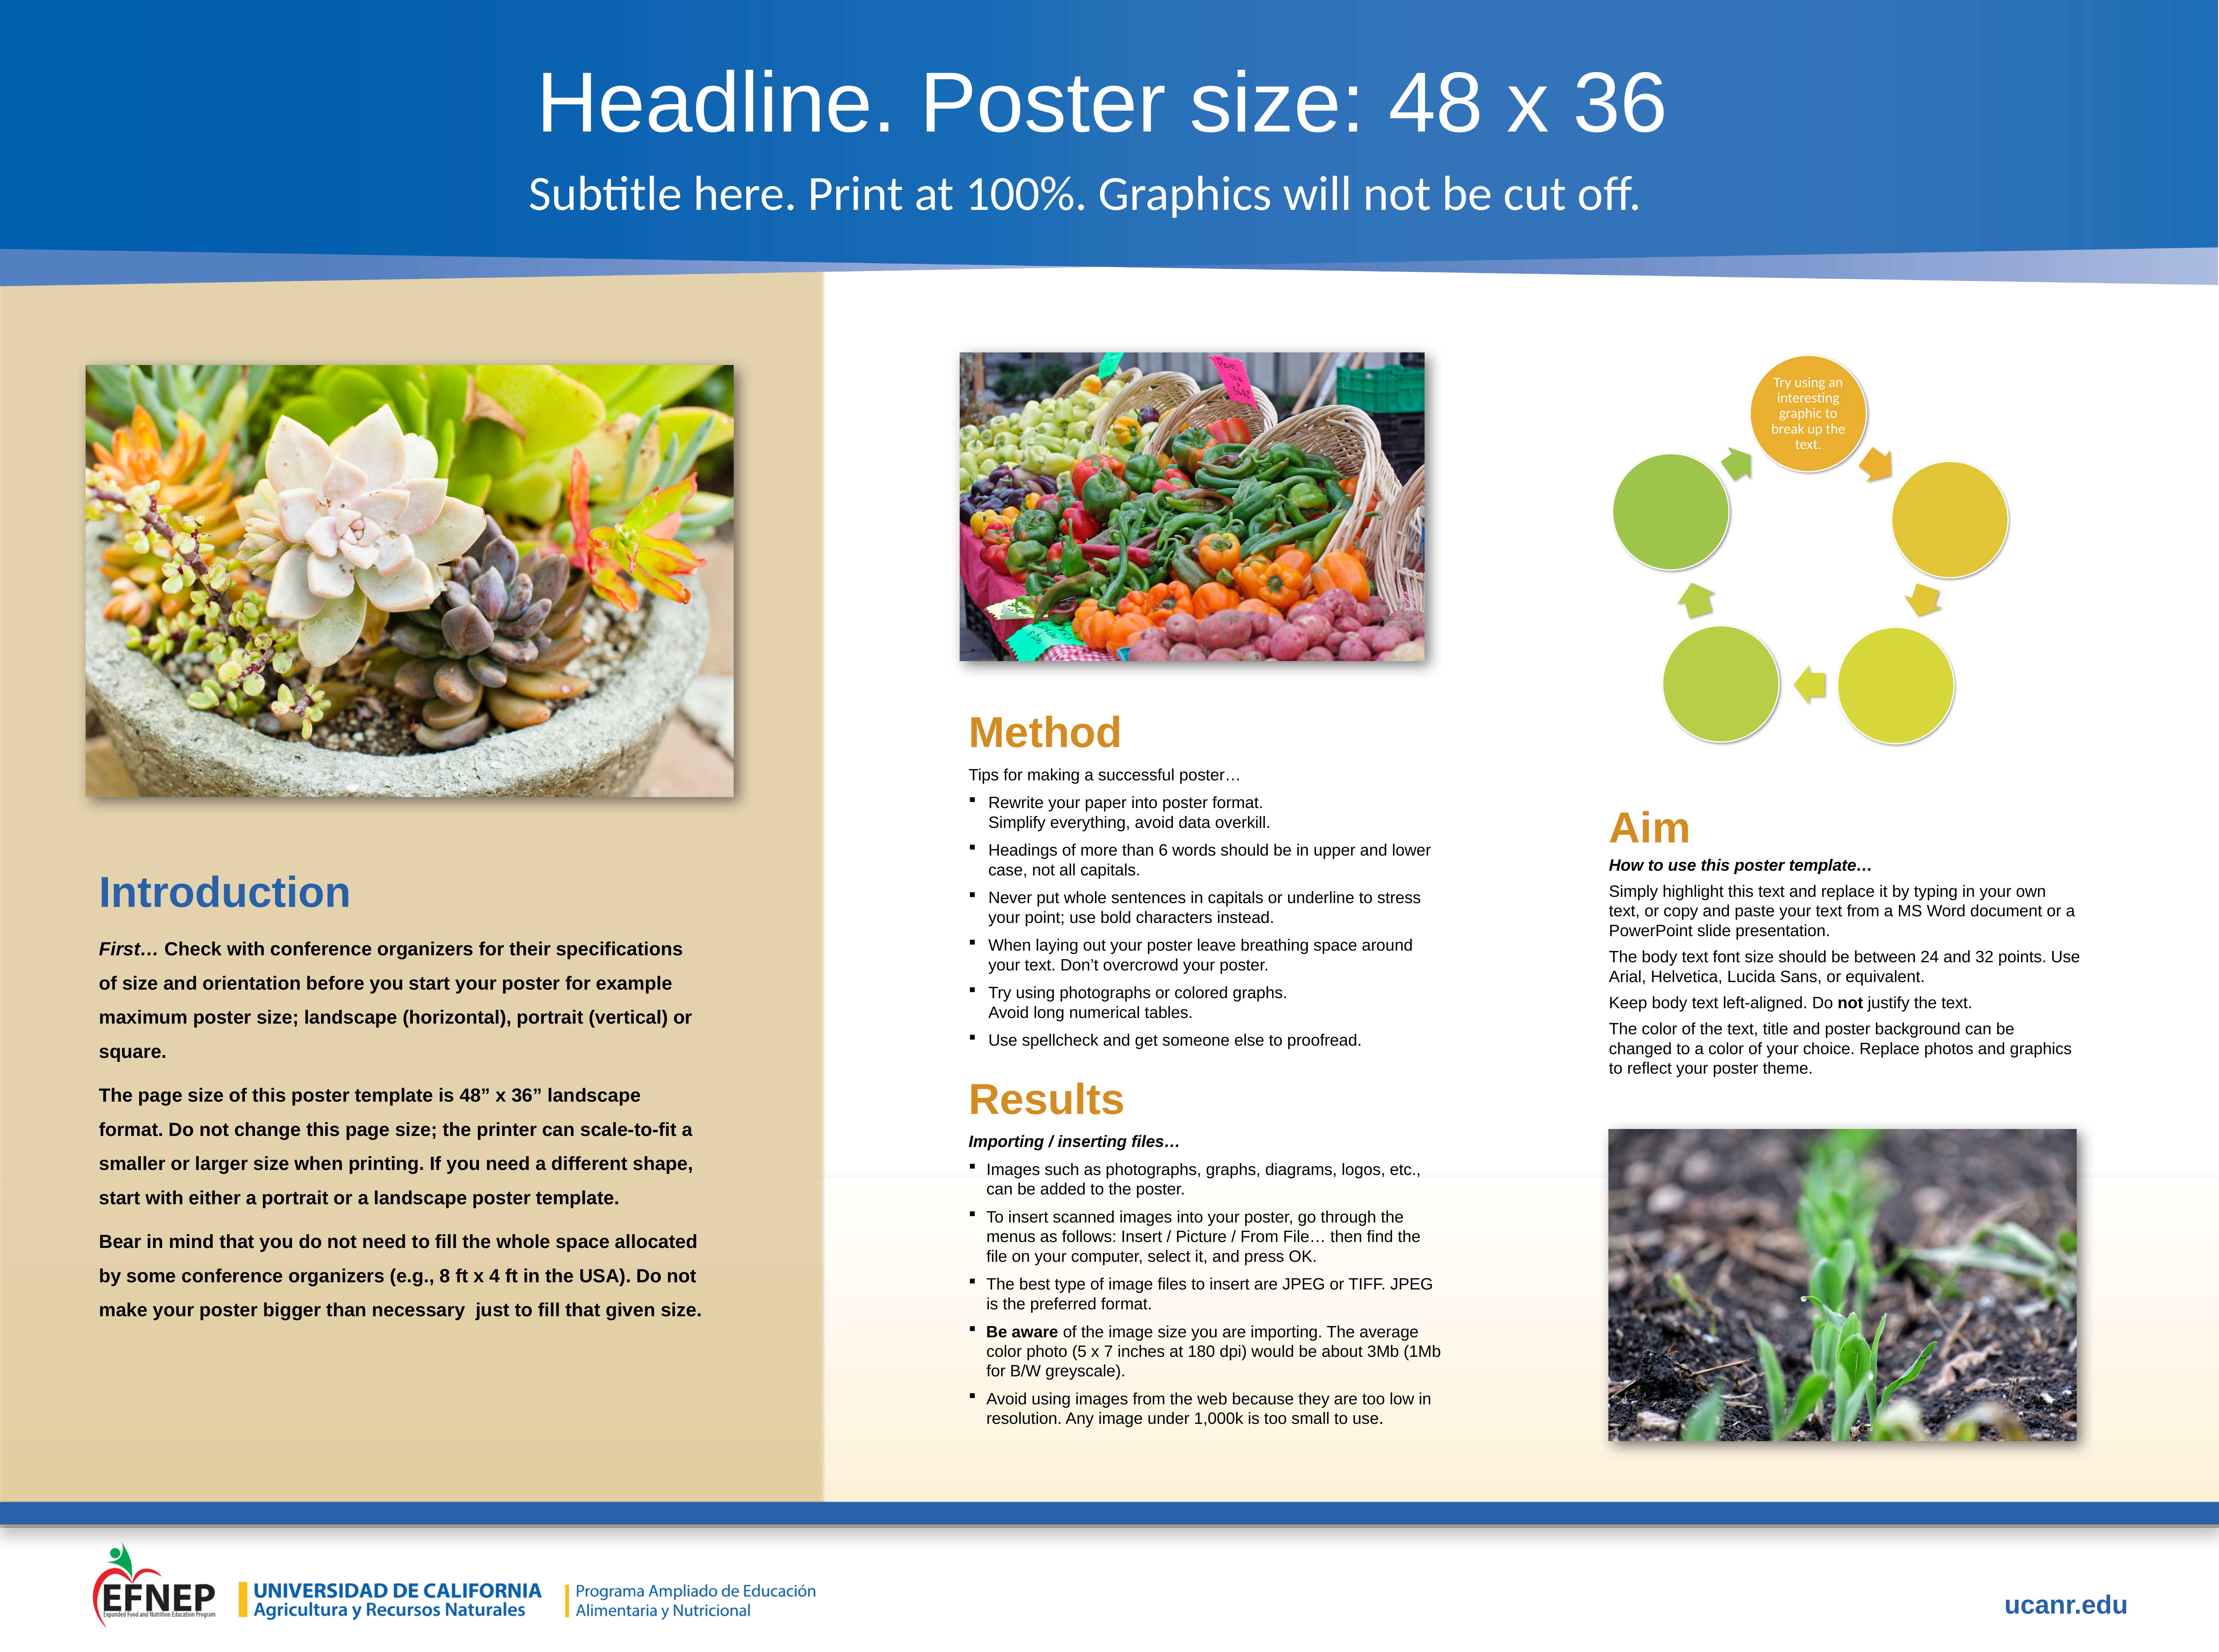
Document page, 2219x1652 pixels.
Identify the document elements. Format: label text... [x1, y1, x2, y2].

picture [1608, 1129, 2077, 1441]
picture [65, 1532, 860, 1647]
picture [0, 0, 2218, 296]
text_box Introduction First… Check with conference organizers for their specifications of size and orientation before you start your poster for example maximum poster size; landscape (horizontal), portrait (vertical) or square. The page size of this poster template is 48” x 36” landscape format. Do not change this page size; the printer can scale-to-fit a smaller or larger size when printing. If you need a different shape, start with either a portrait or a landscape poster template. Bear in mind that you do not need to fill the whole space allocated by some conference organizers (e.g., 8 ft x 4 ft in the USA). Do not make your poster bigger than necessary just to fill that given size. [75, 825, 728, 1531]
text_box Method Tips for making a successful poster… Rewrite your paper into poster format. Simplify everything, avoid data overkill. Headings of more than 6 words should be in upper and lower case, not all capitals. Never put whole sentences in capitals or underline to stress your point; use bold characters instead. When laying out your poster leave breathing space around your text. Don’t overcrowd your poster. Try using photographs or colored graphs. Avoid long numerical tables. Use spellcheck and get someone else to proofread. Results Importing / inserting files… Images such as photographs, graphs, diagrams, logos, etc., can be added to the poster. To insert scanned images into your poster, go through the menus as follows: Insert / Picture / From File… then find the file on your computer, select it, and press OK. The best type of image files to insert are JPEG or TIFF. JPEG is the preferred format. Be aware of the image size you are importing. The average color photo (5 x 7 inches at 180 dpi) would be about 3Mb (1Mb for B/W greyscale). Avoid using images from the web because they are too low in resolution. Any image under 1,000k is too small to use. [942, 678, 1469, 1474]
subtitle Subtitle here. Print at 100%. Graphics will not be cut off. [209, 150, 1973, 267]
picture [960, 352, 1425, 661]
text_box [1608, 277, 2008, 821]
text_box Aim How to use this poster template… Simply highlight this text and replace it by typing in your own text, or copy and paste your text from a MS Word document or a PowerPoint slide presentation. The body text font size should be between 24 and 32 points. Use Arial, Helvetica, Lucida Sans, or equivalent. Keep body text left-aligned. Do not justify the text. The color of the text, title and poster background can be changed to a color of your choice. Replace photos and graphics to reflect your poster theme. [1604, 797, 2086, 1080]
picture [86, 365, 734, 797]
title Headline. Poster size: 48 x 36 [77, 1, 2105, 208]
